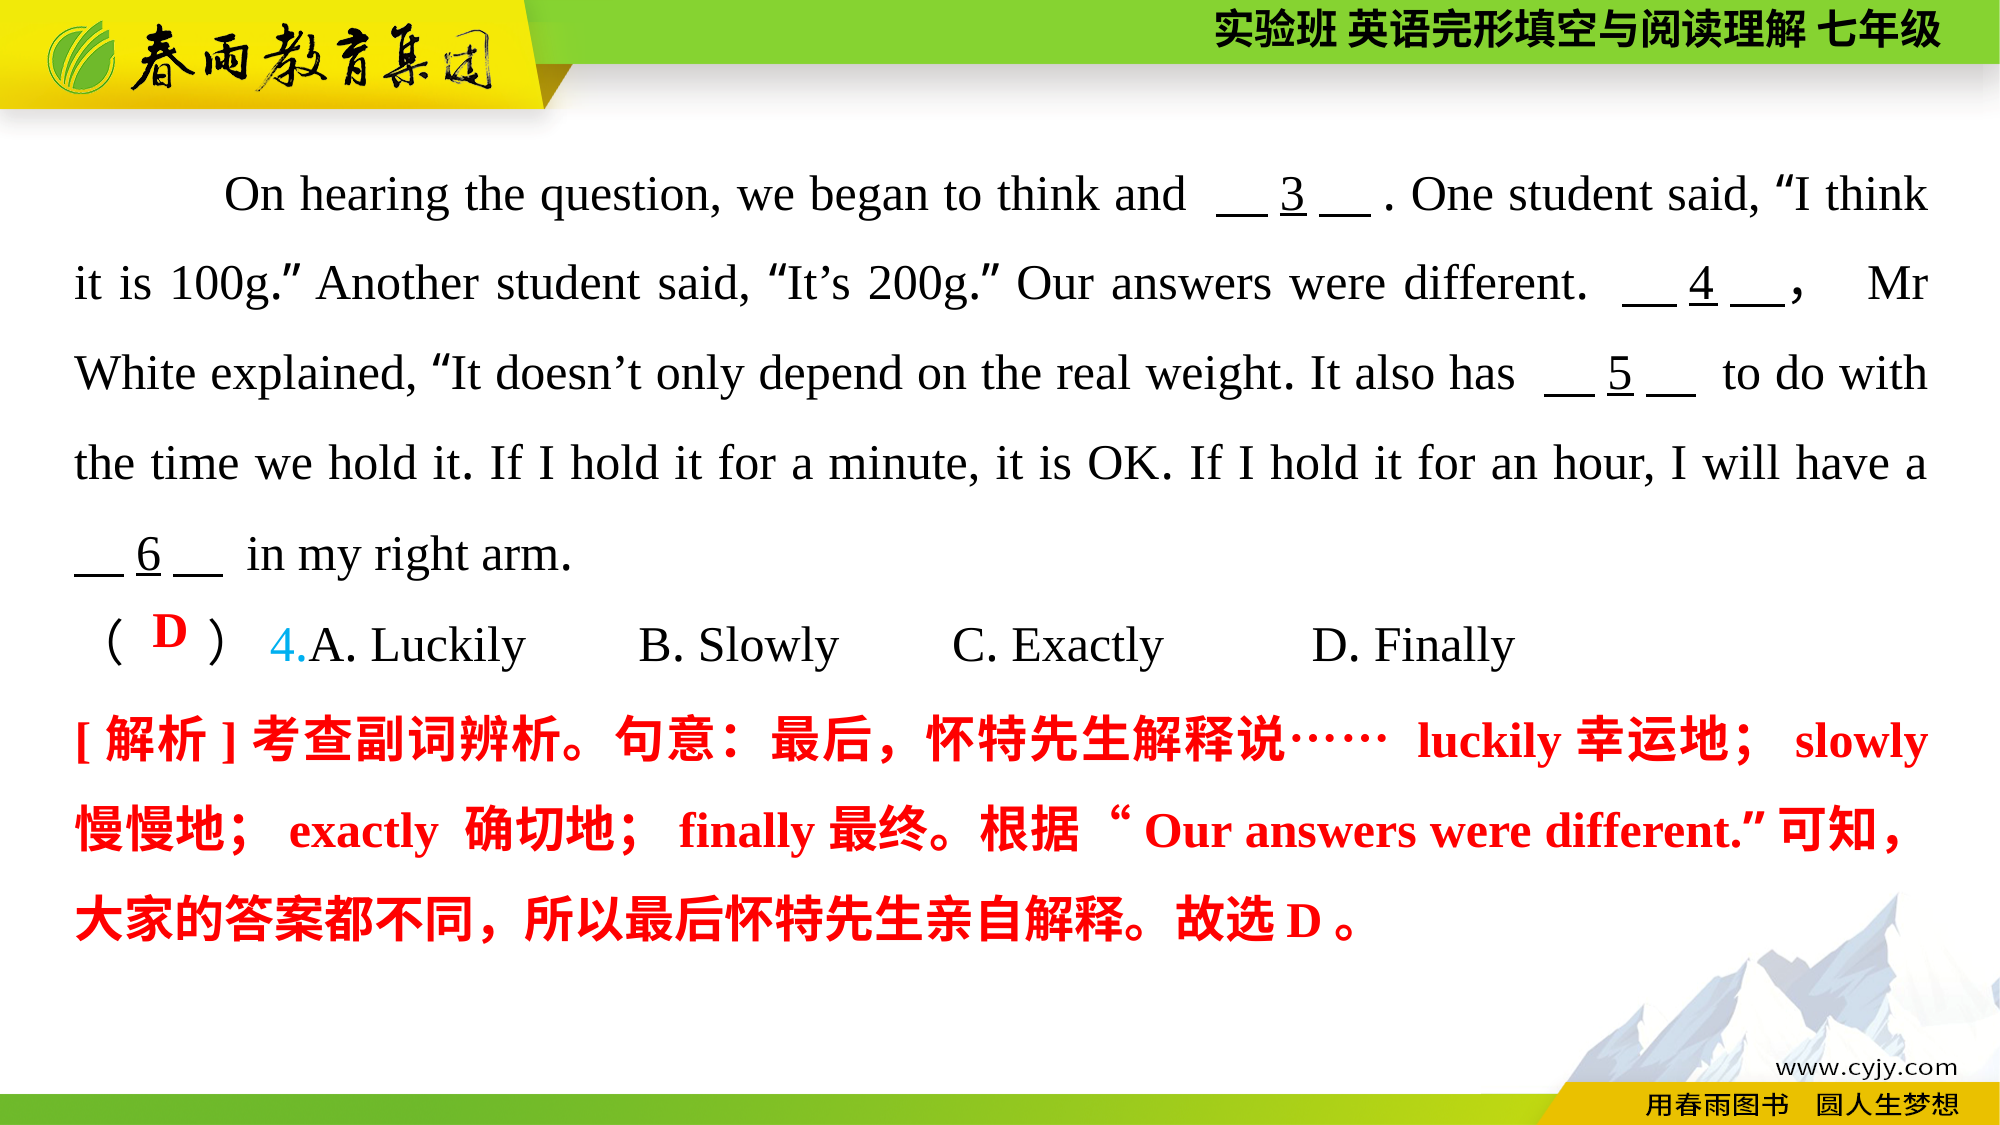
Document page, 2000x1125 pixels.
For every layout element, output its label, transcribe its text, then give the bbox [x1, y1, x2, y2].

text_box D [137, 590, 204, 665]
picture [0, 0, 2000, 1125]
list On hearing the question, we began to think and 3 . One student said, “I think it is 100g.” Another student said, “It’s 200g.” Our answers were different. 4 ， Mr White explained, “It doesn’t only depend on the real weight. It also has 5 to do with the time we hold it. If I hold it for a minute, it is OK. If I hold it for an hour, I will have a 6 in my right arm. [59, 122, 1944, 574]
text_box （ ）4.A. Luckily B. Slowly C. Exactly D. Finally [59, 574, 1944, 670]
text_box [解析]考查副词辨析。句意：最后，怀特先生解释说…… luckily幸运地；slowly 慢慢地；exactly 确切地；finally最终。根据“Our answers were different.”可知，大家的答案都不同，所以最后怀特先生亲自解释。故选D。 [59, 670, 1944, 956]
